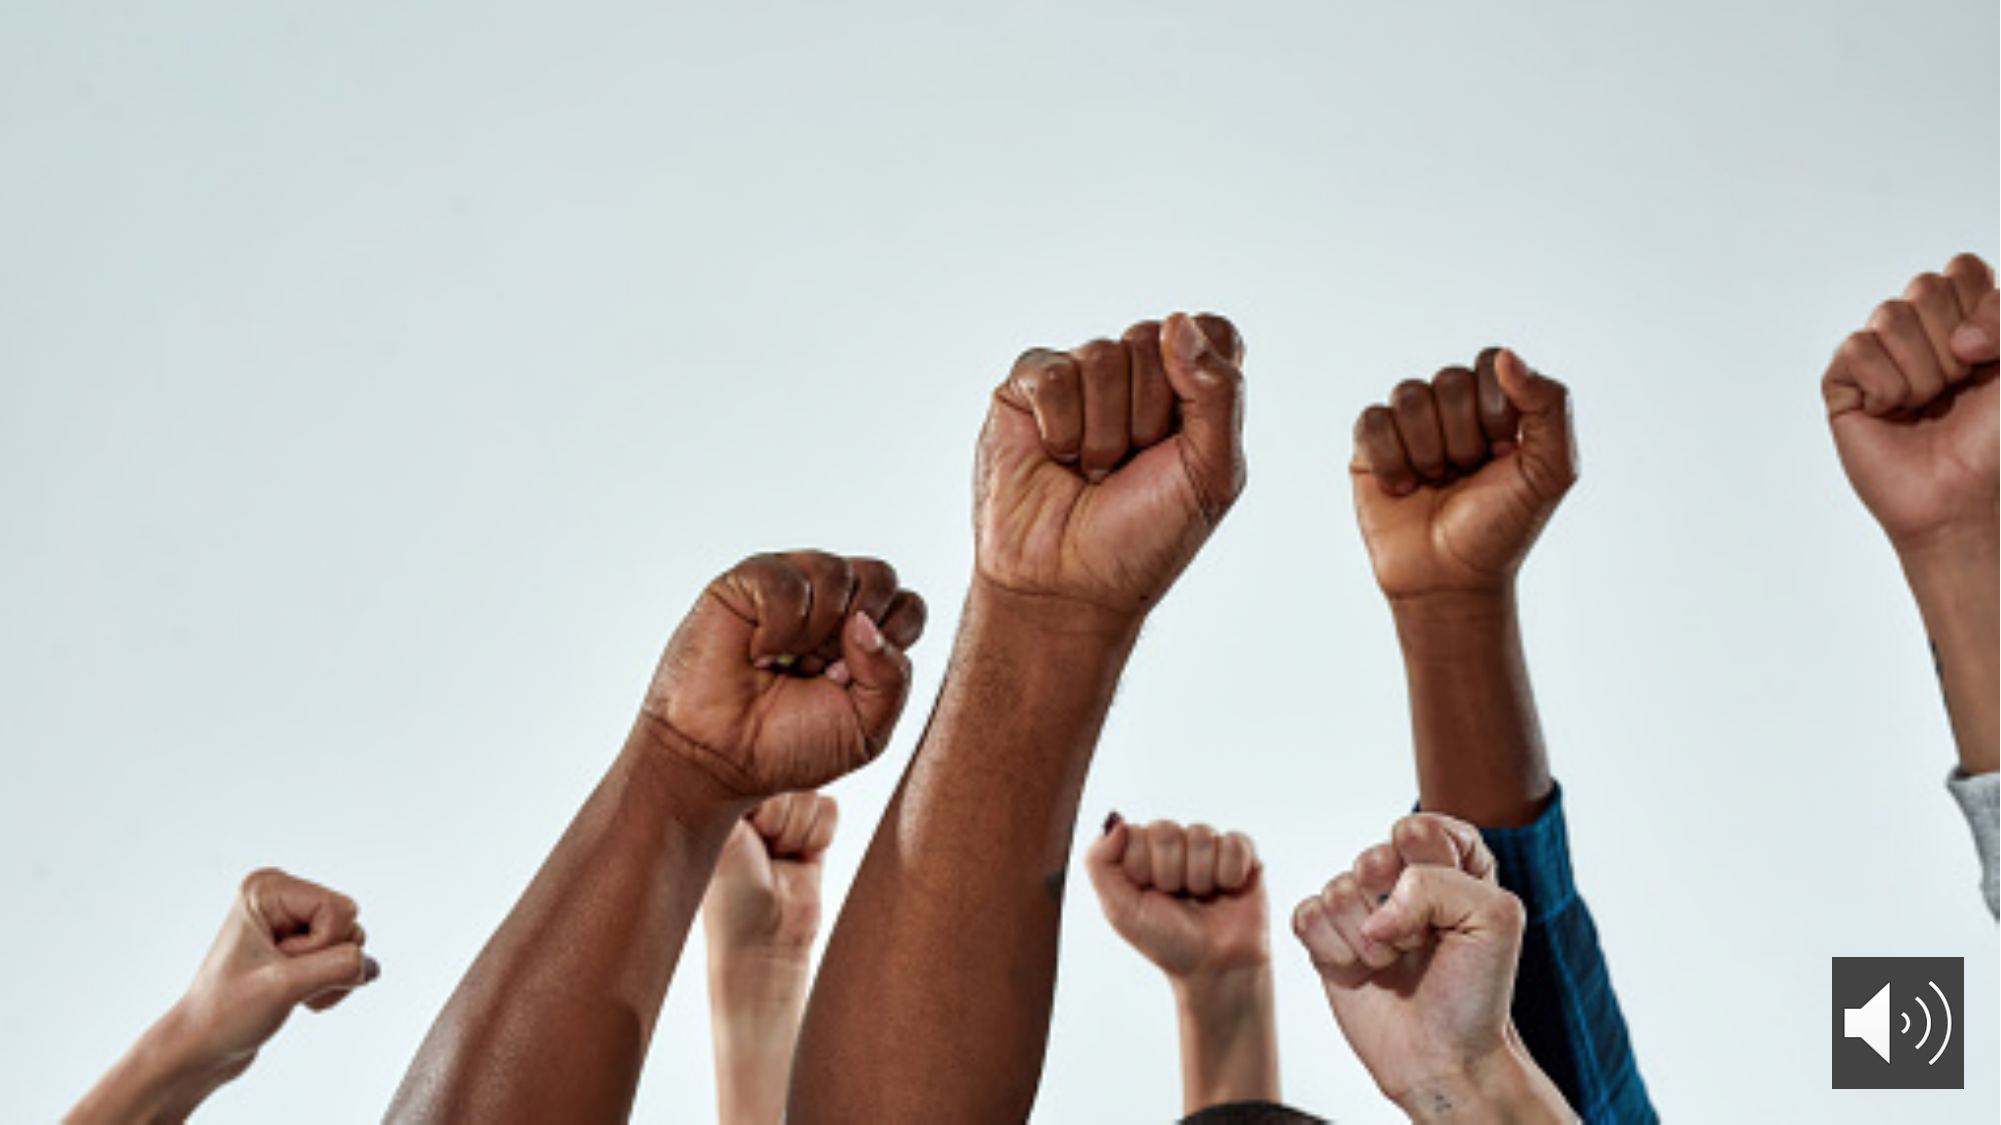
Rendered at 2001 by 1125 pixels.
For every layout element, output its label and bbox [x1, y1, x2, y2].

list [0, 0, 2000, 1125]
picture [1831, 956, 1965, 1090]
